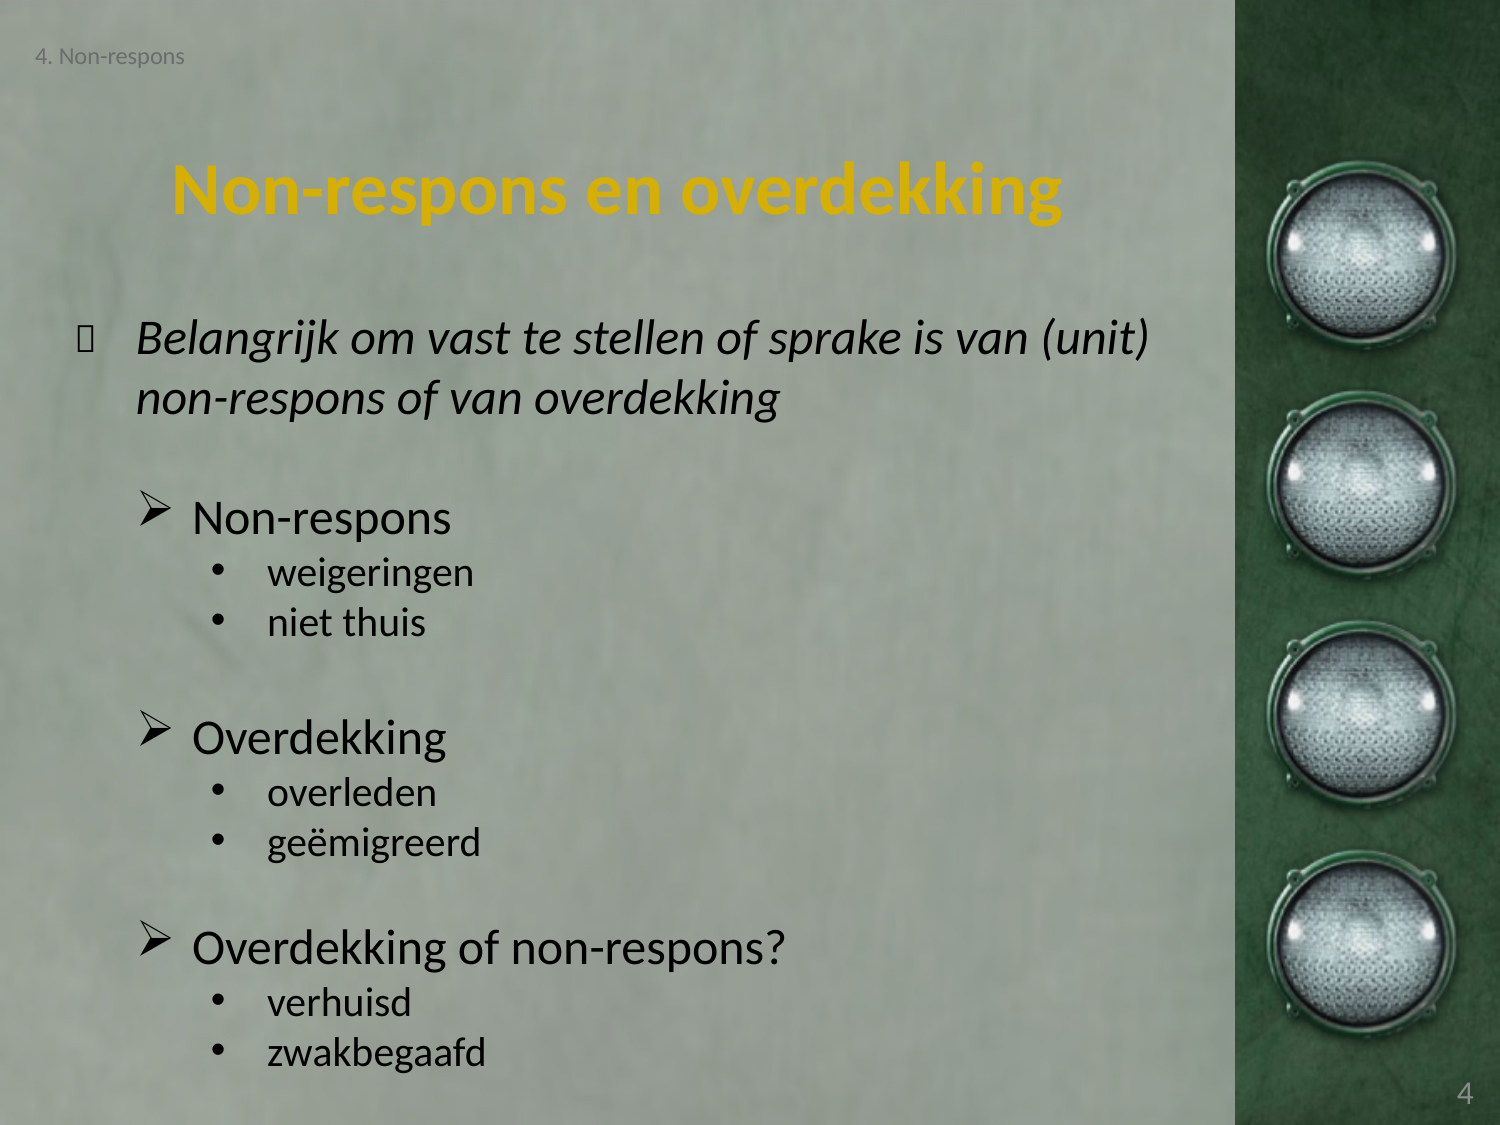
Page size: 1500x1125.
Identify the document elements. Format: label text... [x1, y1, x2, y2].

subtitle Non-respons en overdekking [0, 131, 1229, 276]
text_box Belangrijk om vast te stellen of sprake is van (unit) non-respons of van overdekking Non-respons weigeringen niet thuis Overdekking overleden geëmigreerd Overdekking of non-respons? verhuisd zwakbegaafd [121, 297, 1229, 1125]
text_box  [59, 307, 121, 368]
title 4. Non-respons [19, 32, 377, 77]
picture [0, 0, 1500, 1125]
